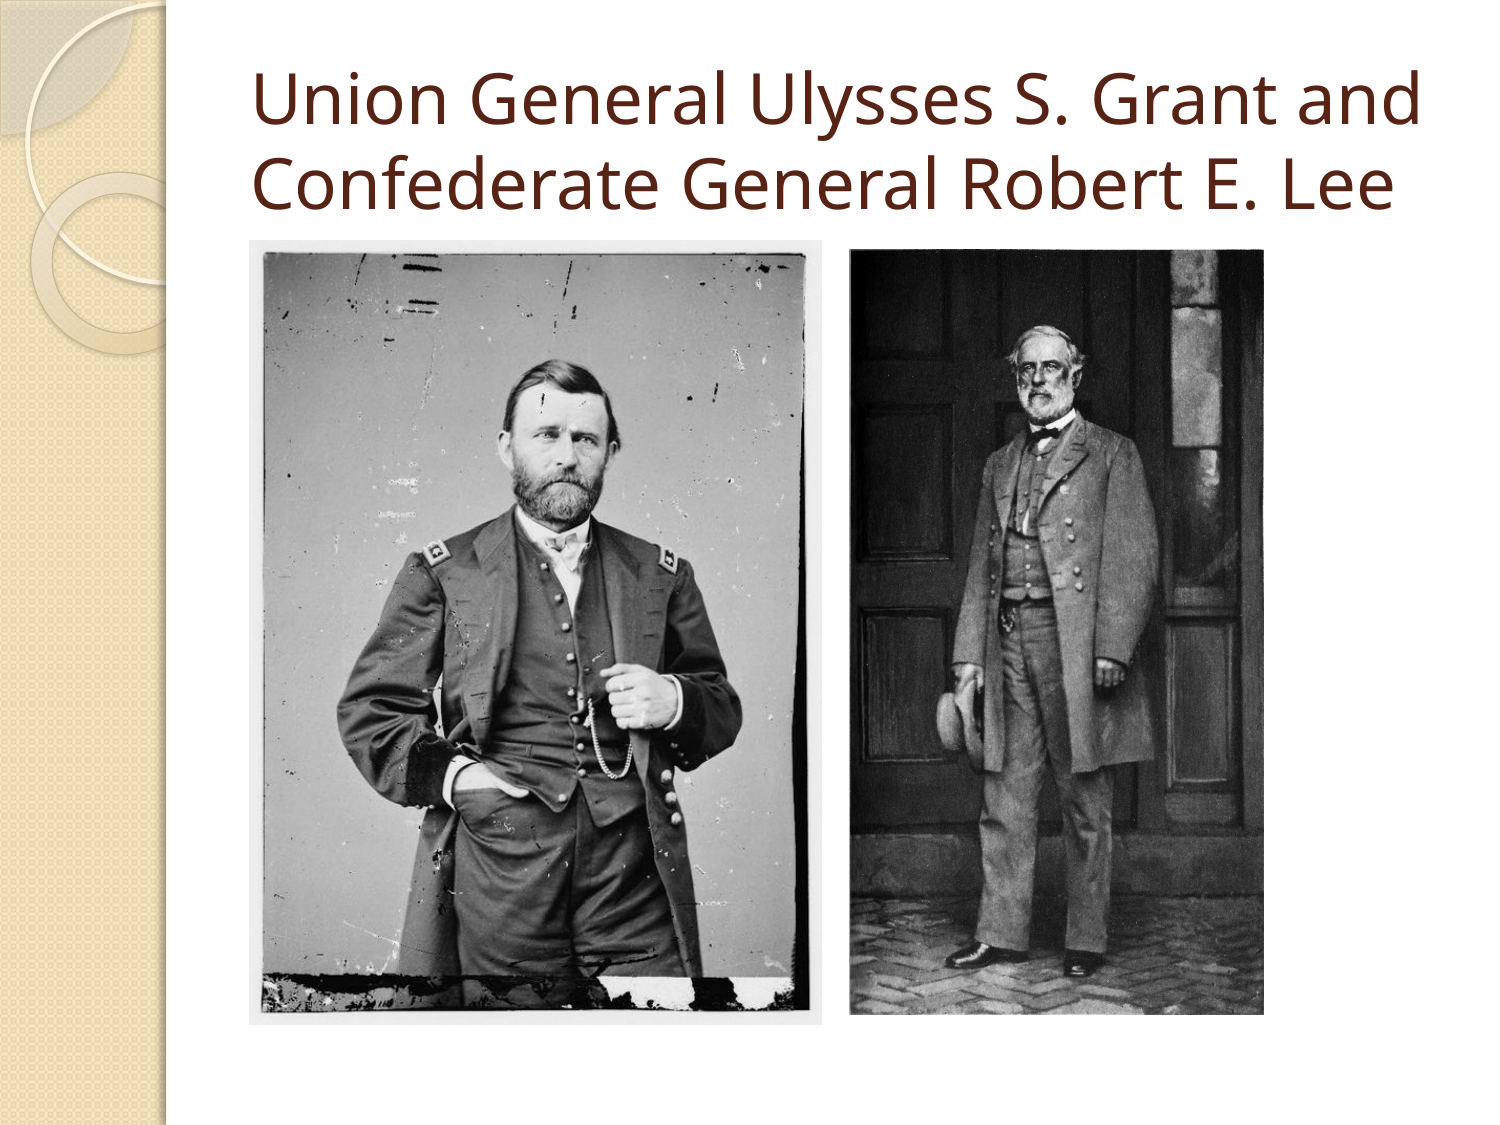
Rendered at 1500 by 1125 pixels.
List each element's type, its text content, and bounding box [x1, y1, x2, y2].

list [849, 249, 1264, 1016]
title Union General Ulysses S. Grant and Confederate General Robert E. Lee [235, 45, 1466, 233]
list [249, 240, 822, 1026]
